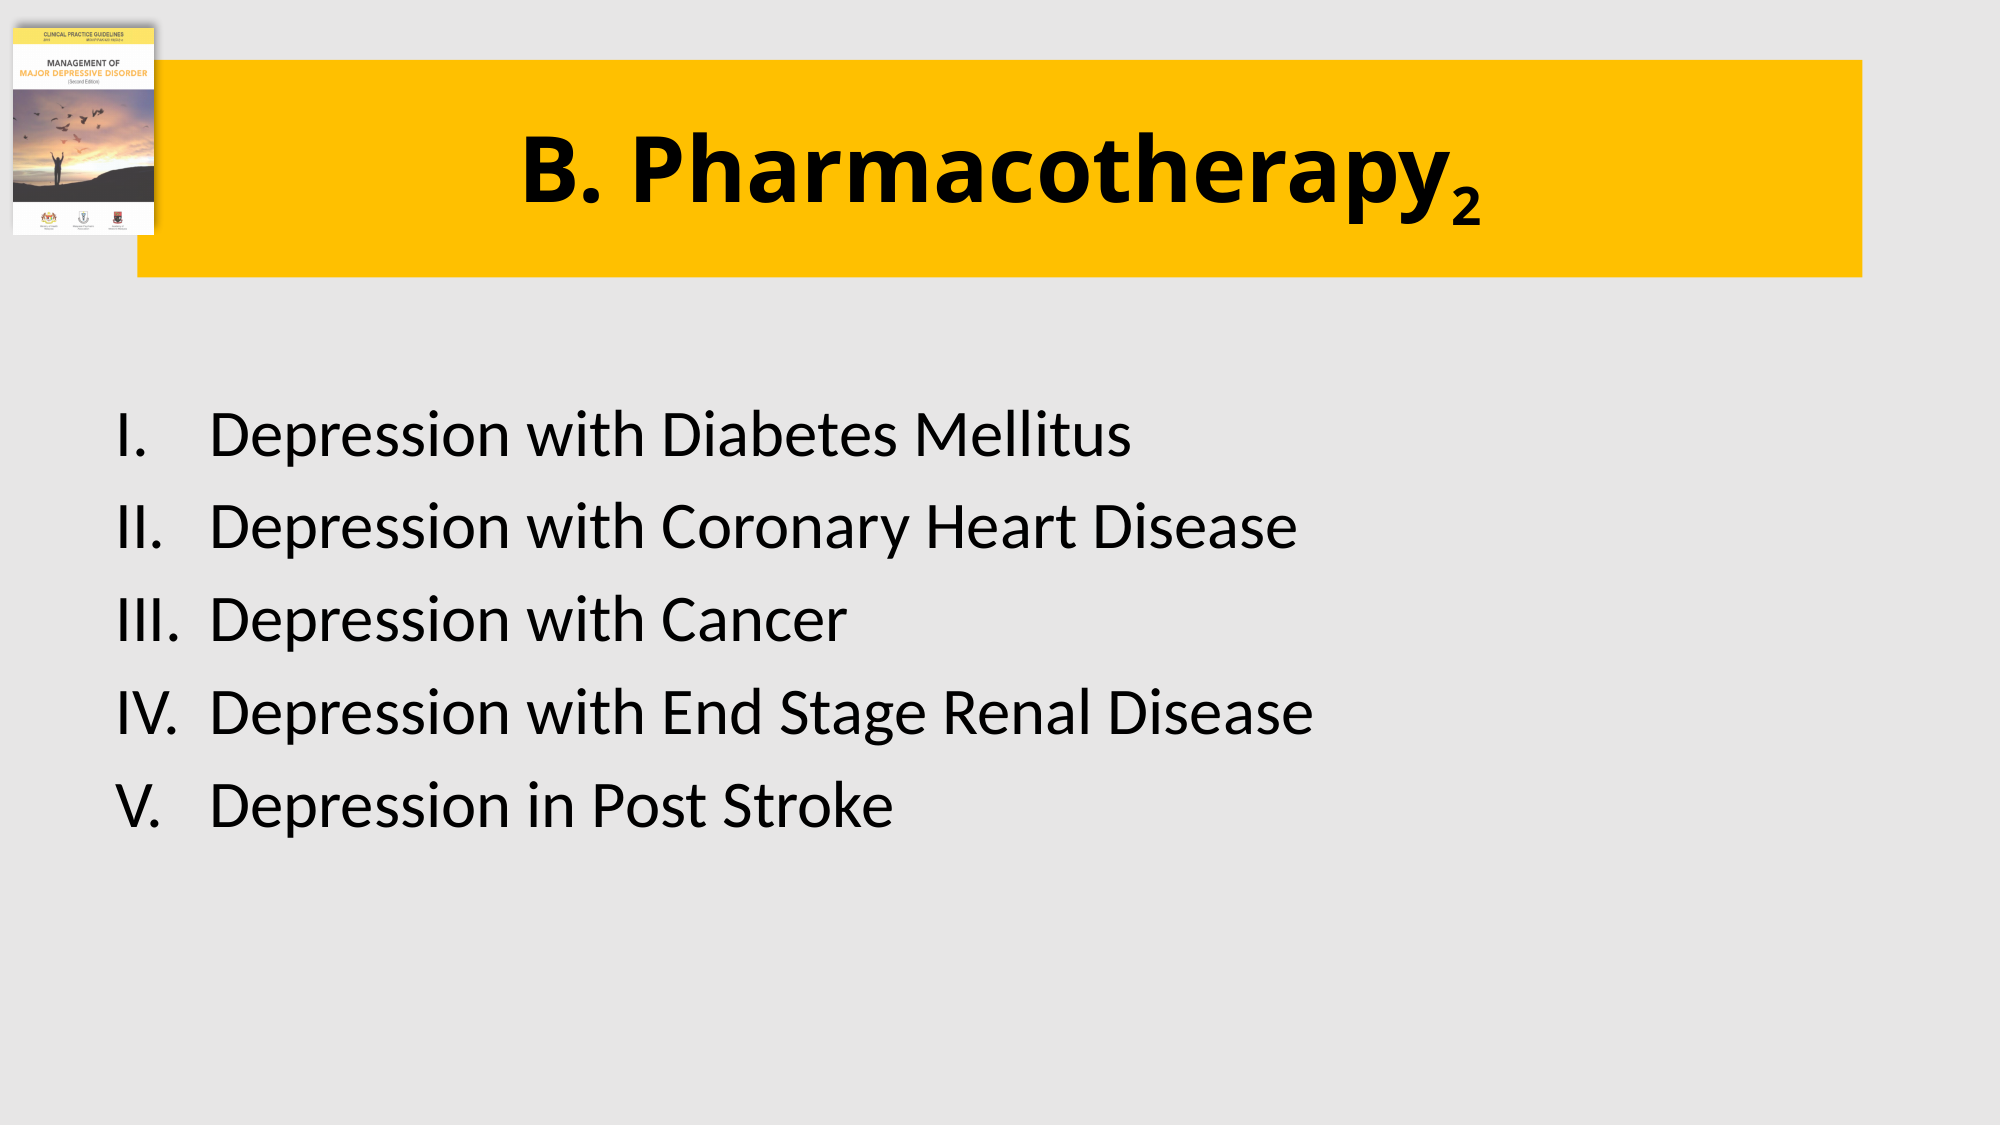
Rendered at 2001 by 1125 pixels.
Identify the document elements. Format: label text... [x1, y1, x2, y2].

title B. Pharmacotherapy2 [137, 59, 1863, 278]
picture [13, 28, 154, 235]
list Depression with Diabetes Mellitus Depression with Coronary Heart Disease Depression with Cancer Depression with End Stage Renal Disease Depression in Post Stroke [100, 290, 1892, 1066]
